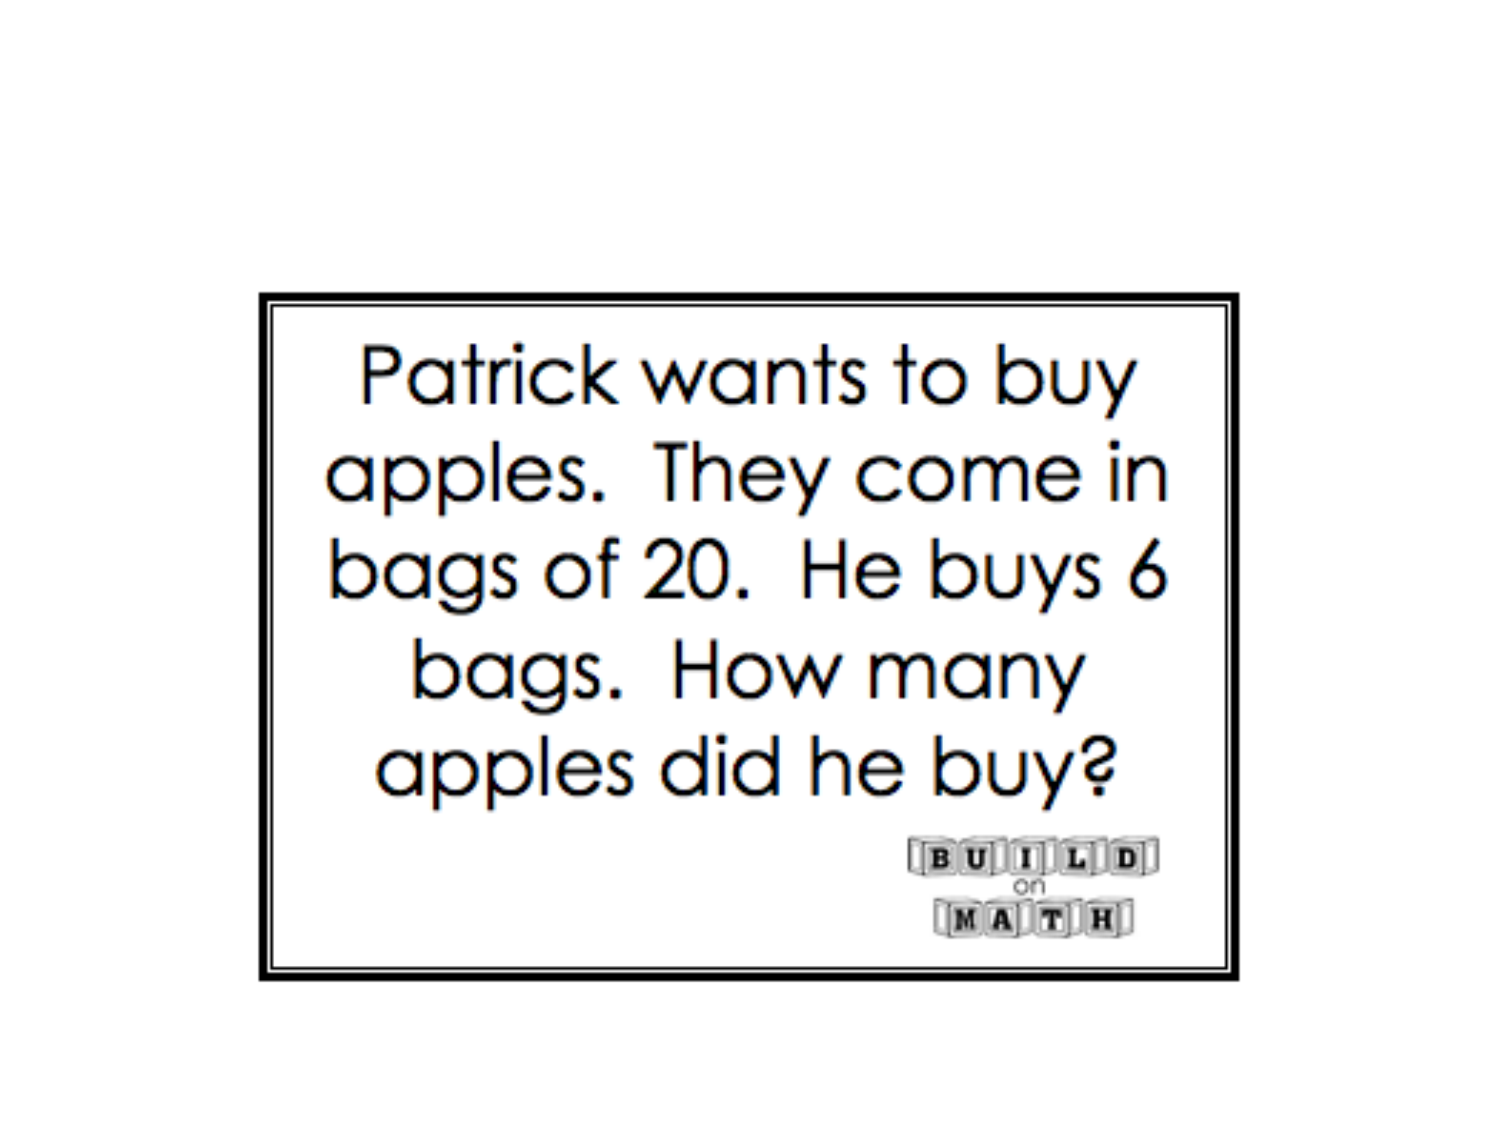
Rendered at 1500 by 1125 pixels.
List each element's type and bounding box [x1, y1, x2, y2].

list [74, 262, 1426, 1006]
